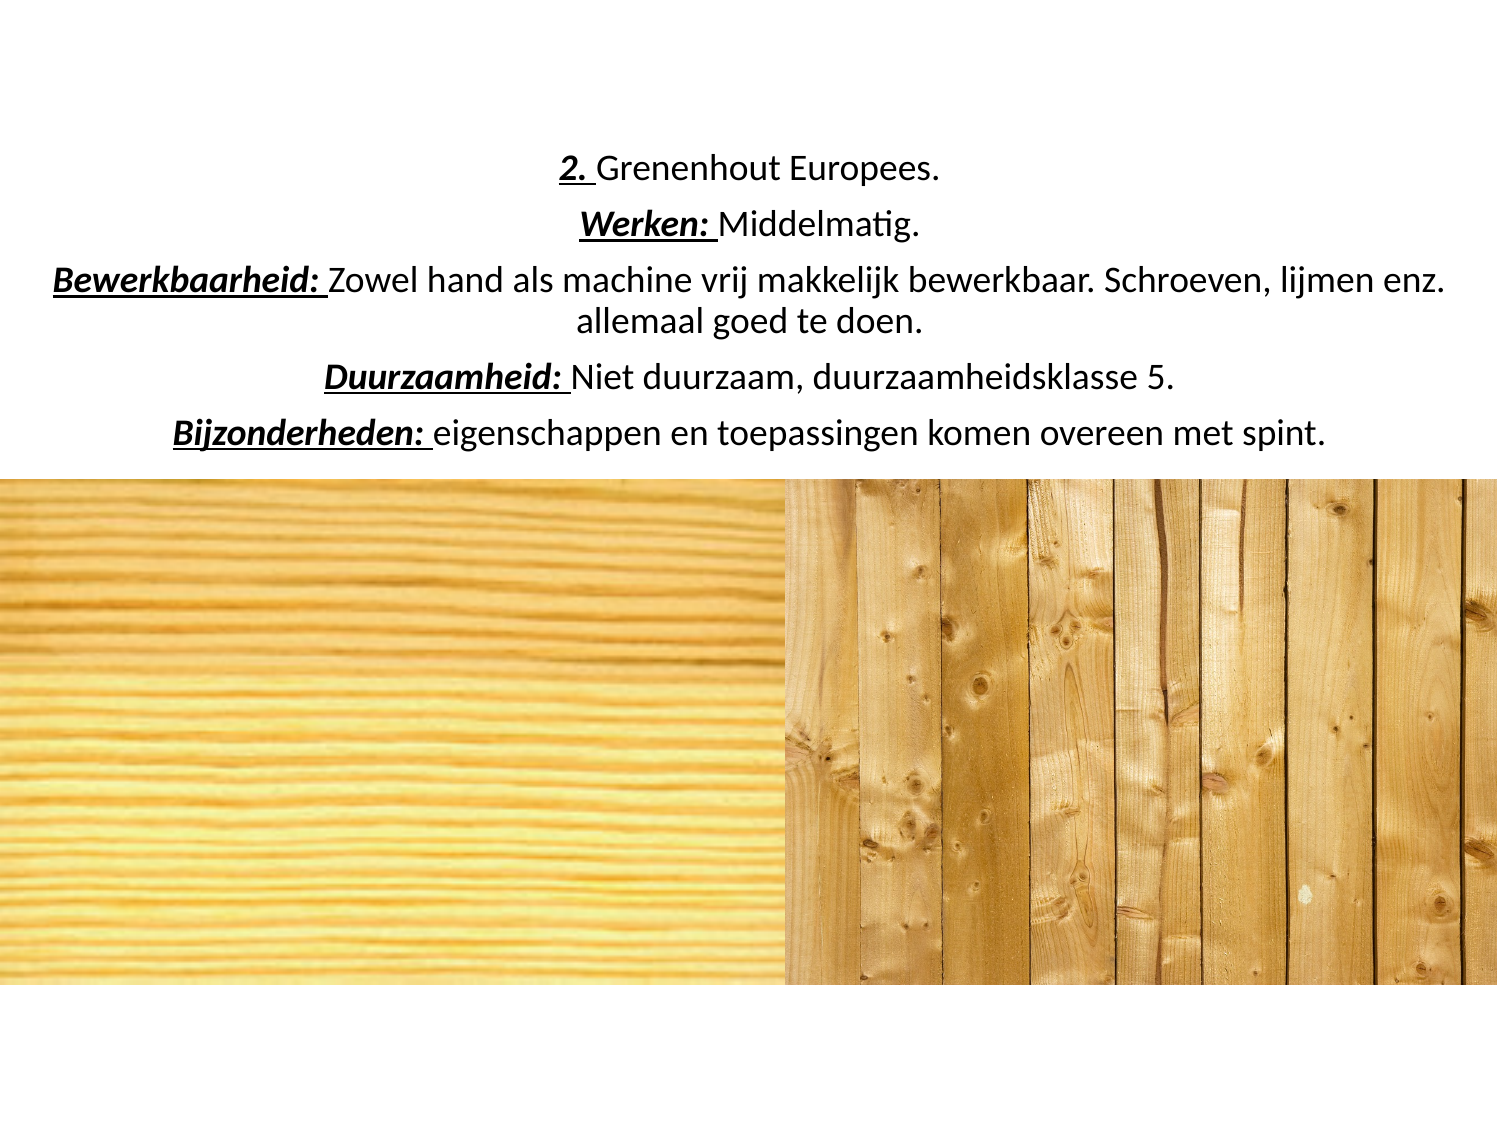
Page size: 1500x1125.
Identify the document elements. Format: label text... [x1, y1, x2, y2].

subtitle 2. Grenenhout Europees. Werken: Middelmatig. Bewerkbaarheid: Zowel hand als machine vrij makkelijk bewerkbaar. Schroeven, lijmen enz. allemaal goed te doen. Duurzaamheid: Niet duurzaam, duurzaamheidsklasse 5. Bijzonderheden: eigenschappen en toepassingen komen overeen met spint. [0, 140, 1500, 480]
picture [0, 479, 1497, 985]
